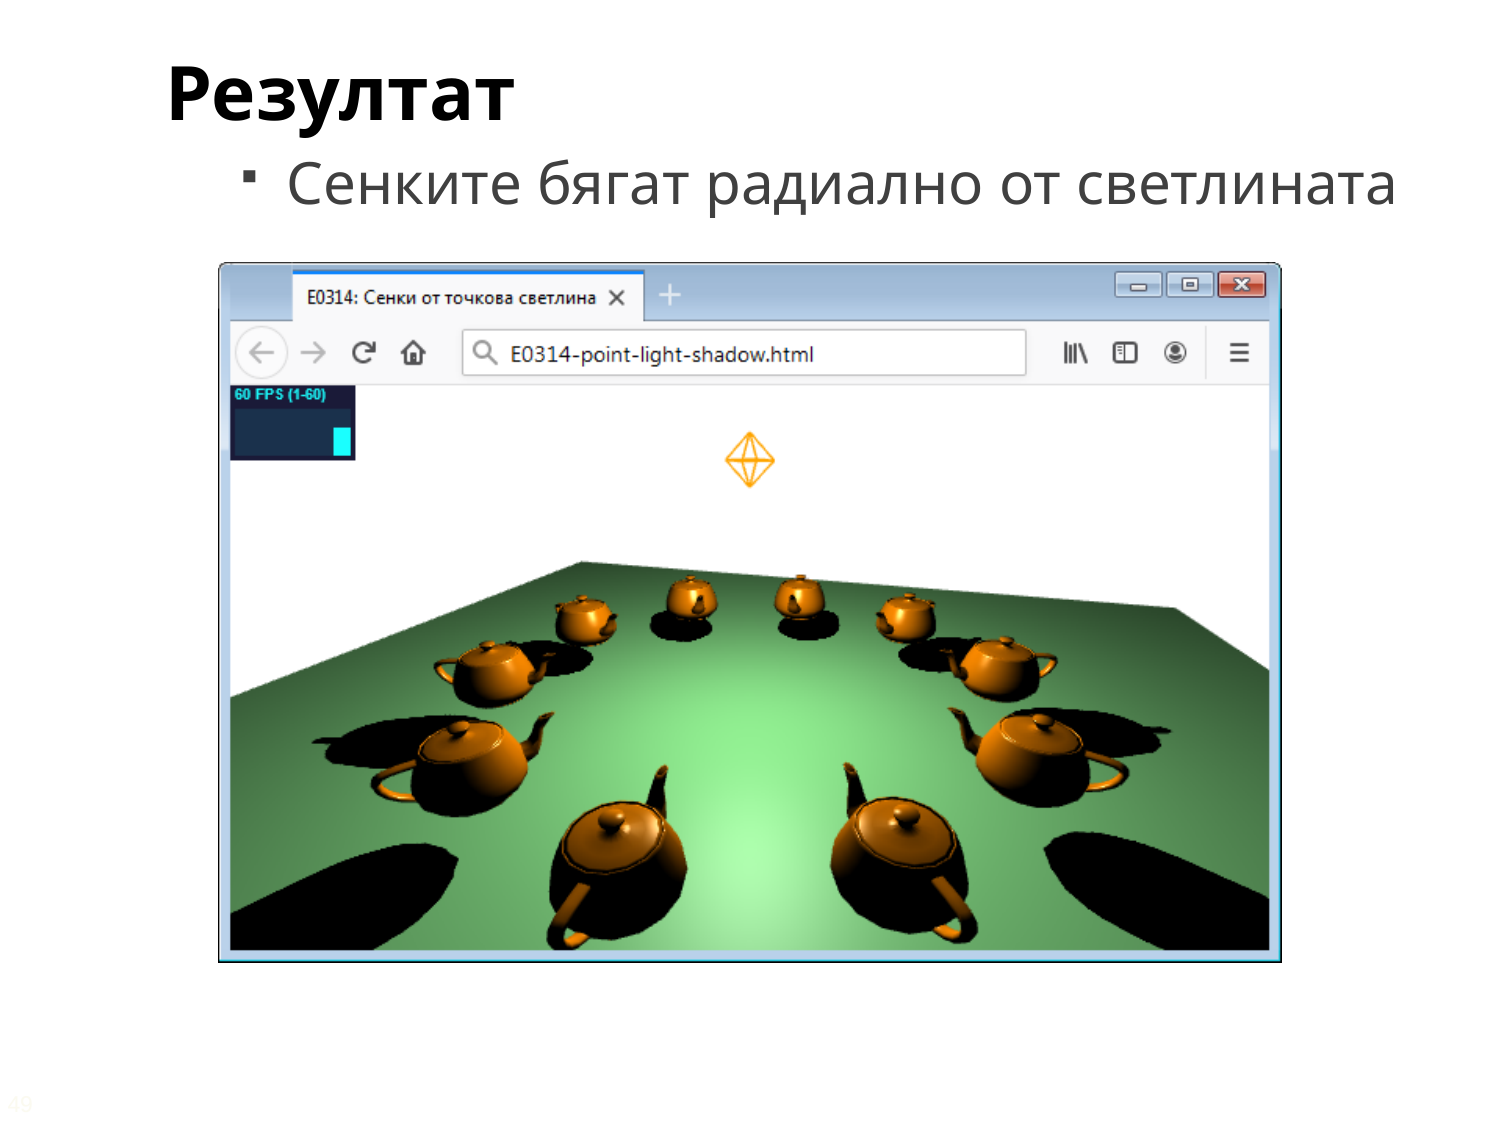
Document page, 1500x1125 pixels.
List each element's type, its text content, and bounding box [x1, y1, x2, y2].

picture [218, 262, 1282, 963]
list Резултат Сенките бягат радиално от светлината [150, 37, 1488, 1113]
